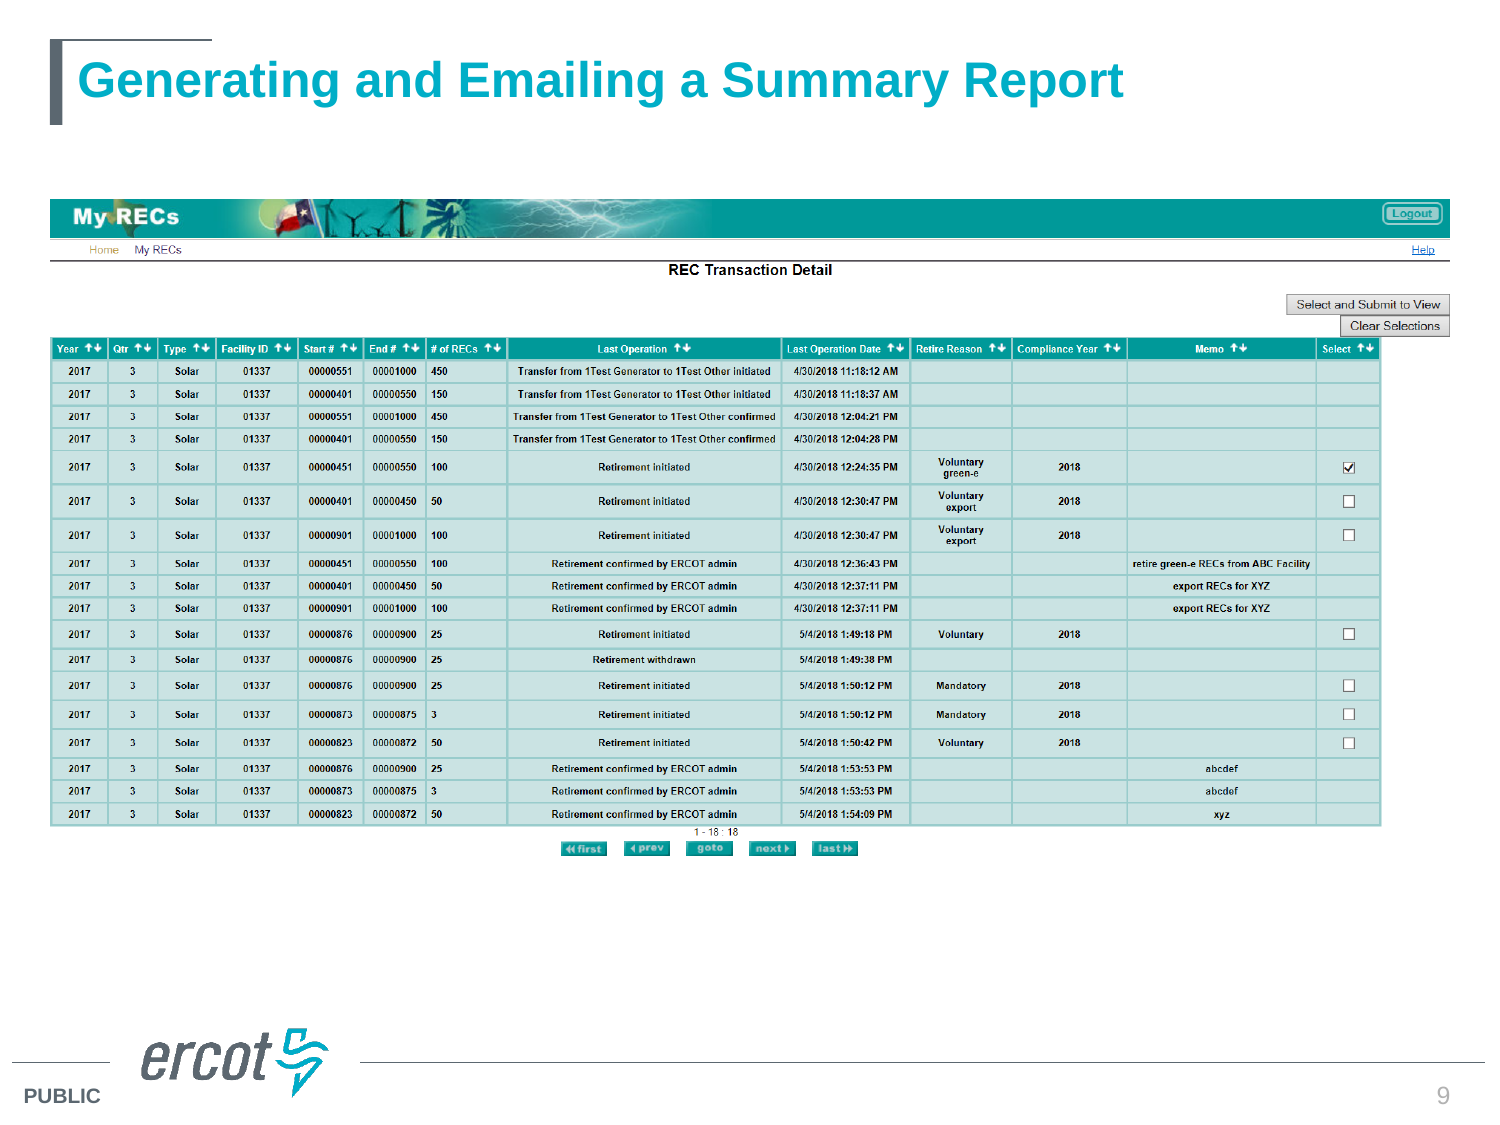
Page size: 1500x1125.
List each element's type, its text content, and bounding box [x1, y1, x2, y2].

picture [137, 1024, 332, 1100]
slide_number 9 [1400, 1076, 1488, 1113]
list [49, 199, 1451, 876]
title Generating and Emailing a Summary Report [62, 39, 1450, 125]
